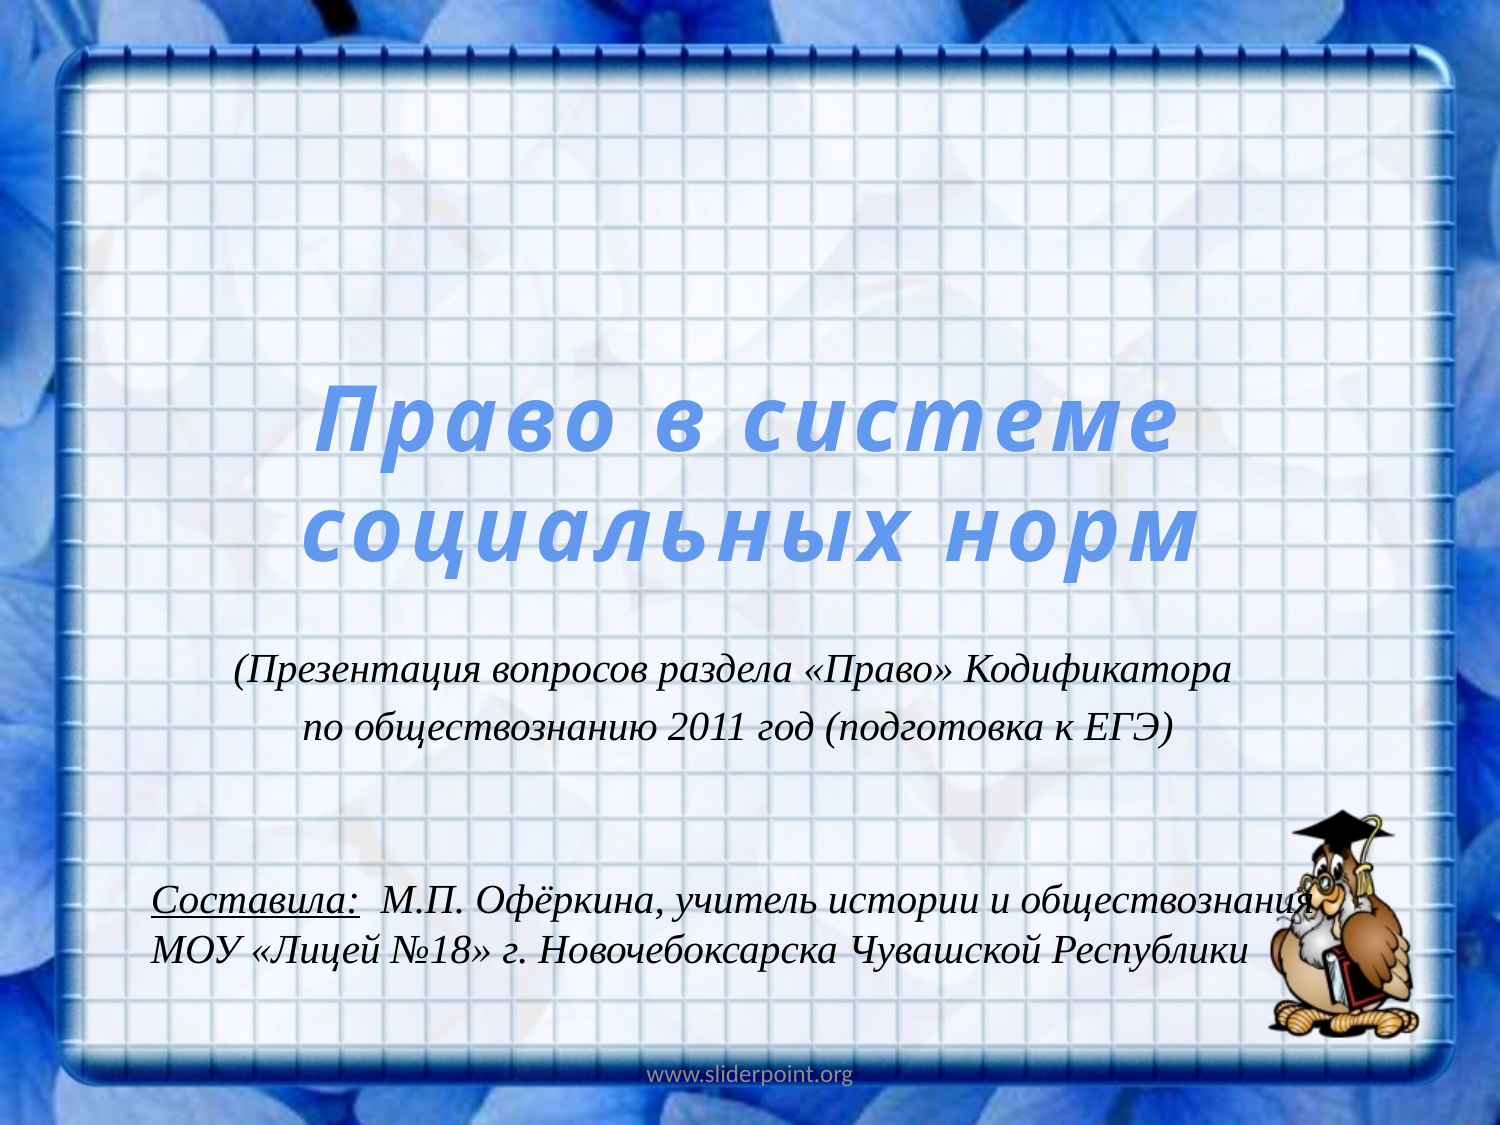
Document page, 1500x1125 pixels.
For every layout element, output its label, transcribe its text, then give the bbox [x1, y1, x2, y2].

title Право в системе социальных норм [112, 349, 1388, 591]
subtitle (Презентация вопросов раздела «Право» Кодификатора по обществознанию 2011 год (подготовка к ЕГЭ) Составила: М.П. Офёркина, учитель истории и обществознания МОУ «Лицей №18» г. Новочебоксарска Чувашской Республики [135, 633, 1341, 1012]
footer www.sliderpoint.org [512, 1042, 988, 1103]
picture [0, 0, 1500, 1125]
